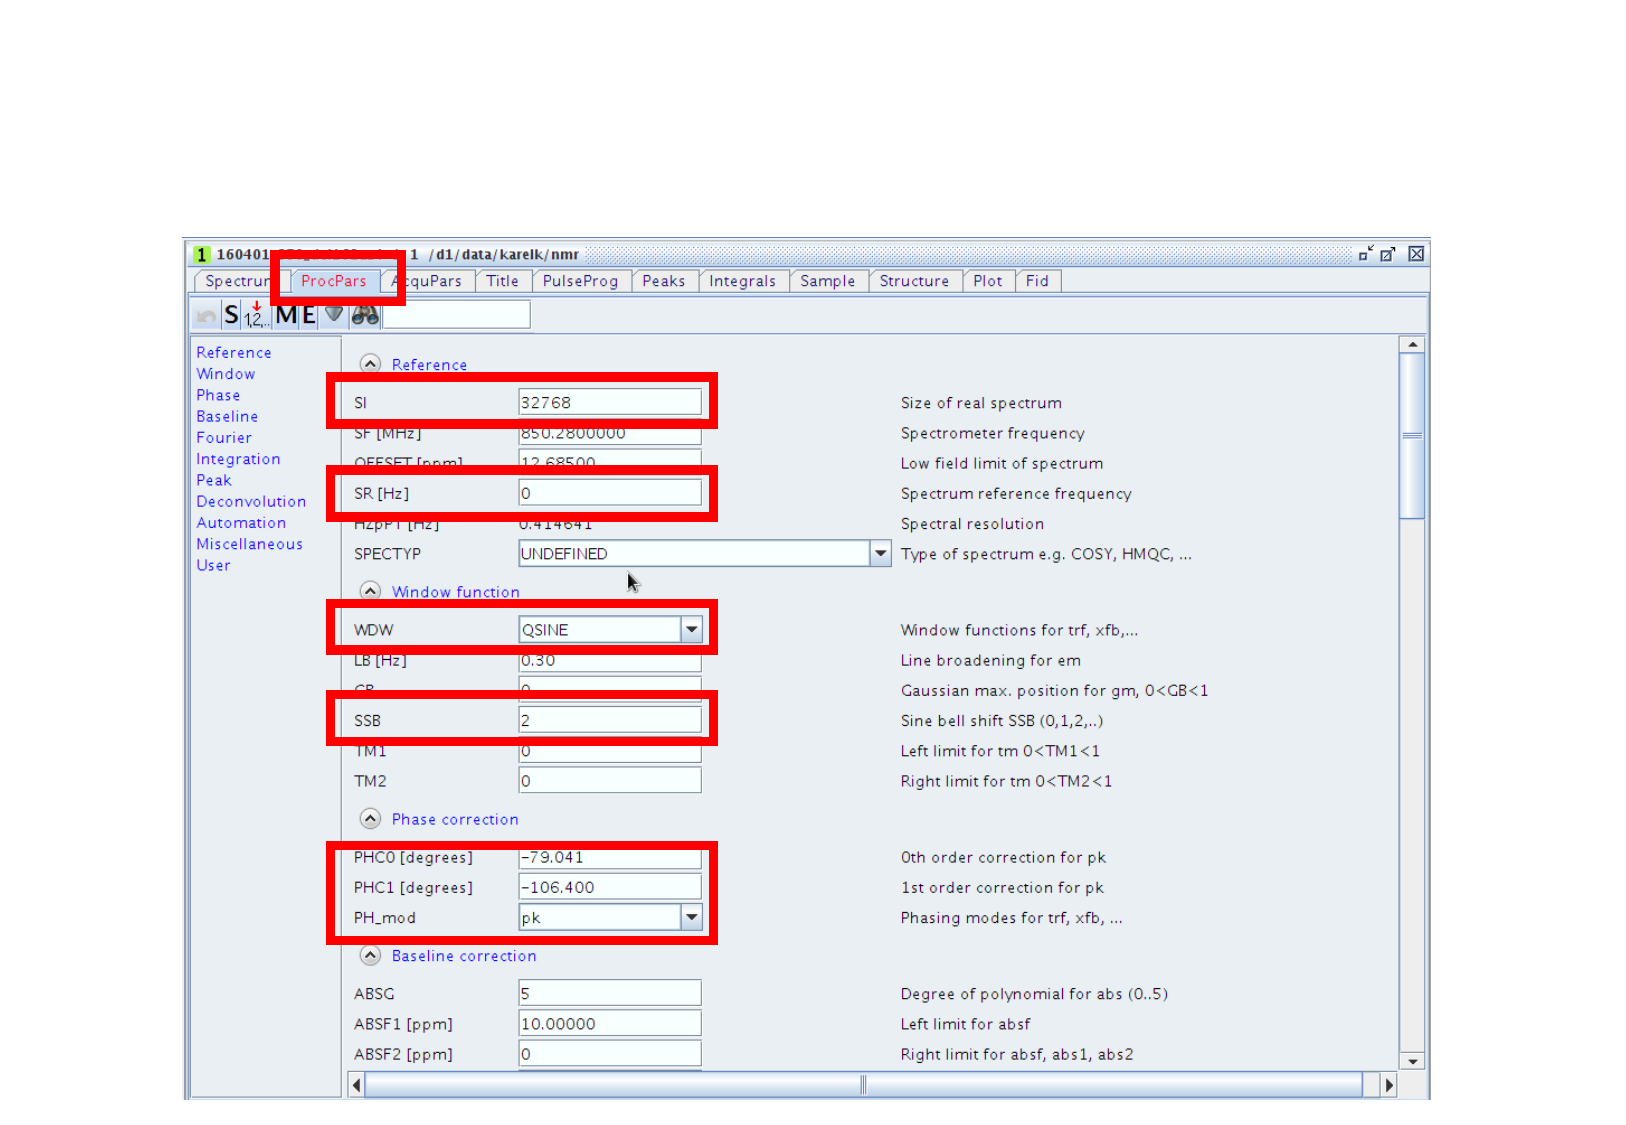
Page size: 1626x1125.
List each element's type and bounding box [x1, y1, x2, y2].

picture [182, 237, 1431, 1100]
